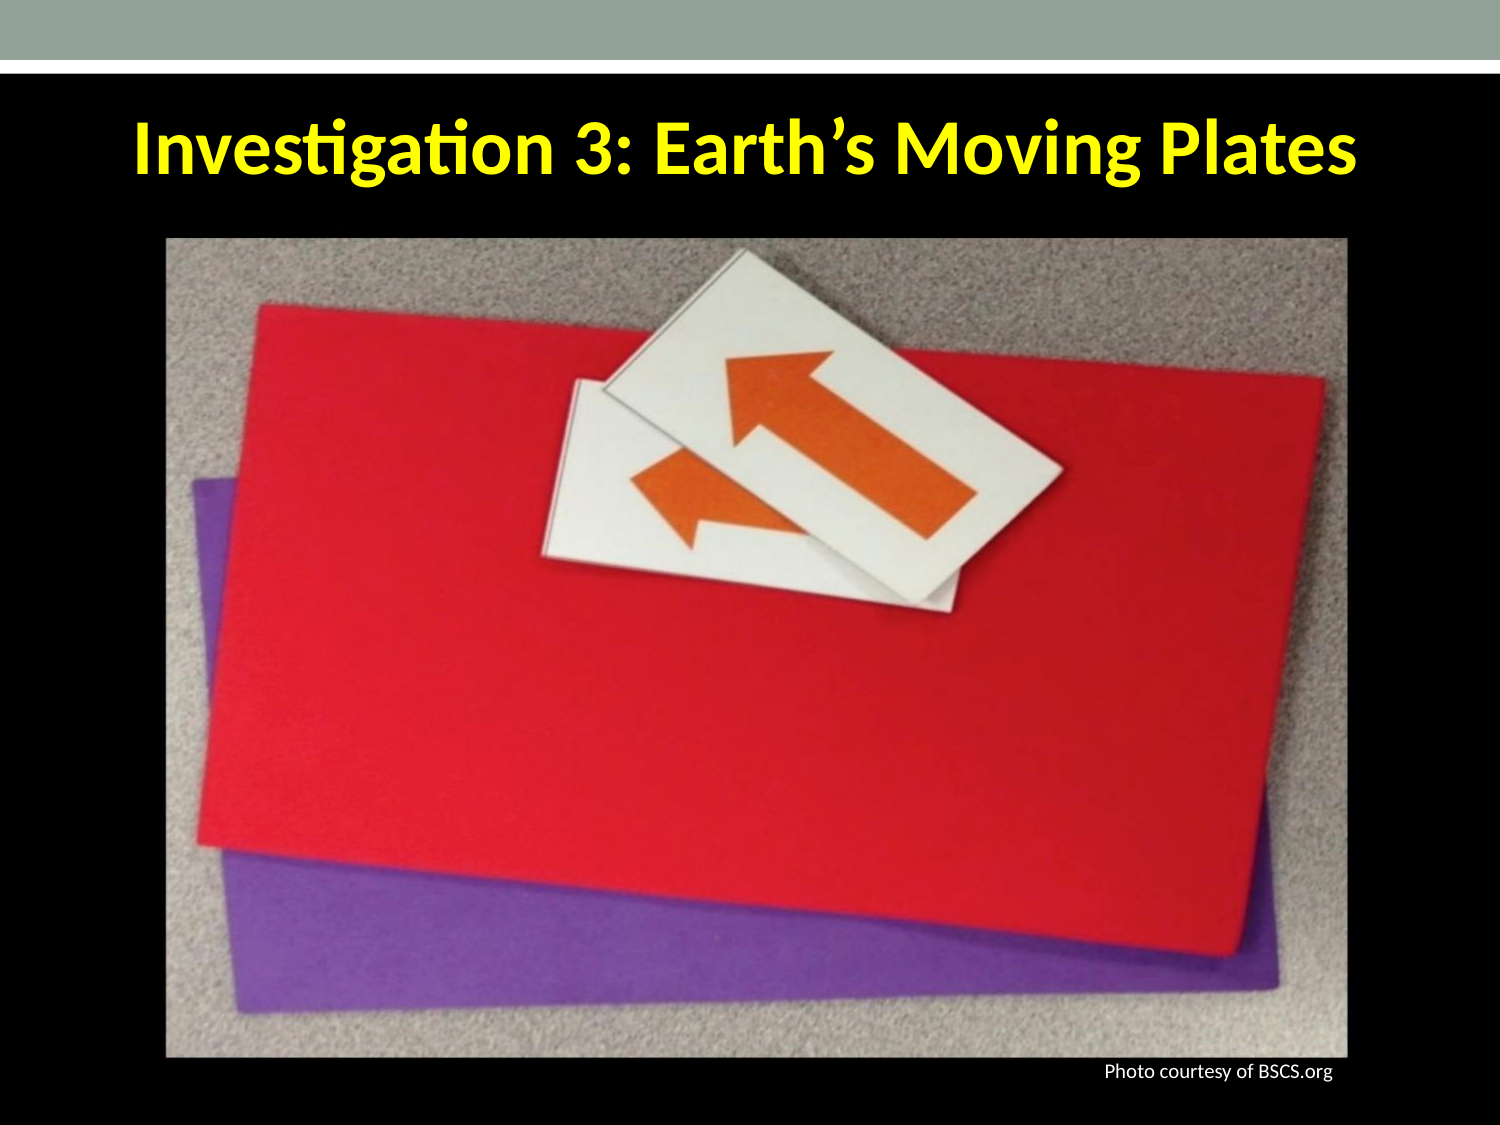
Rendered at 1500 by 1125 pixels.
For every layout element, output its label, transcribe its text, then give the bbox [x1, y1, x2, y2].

text_box Investigation 3: Earth’s Moving Plates [118, 87, 1374, 198]
picture [74, 212, 1438, 1088]
